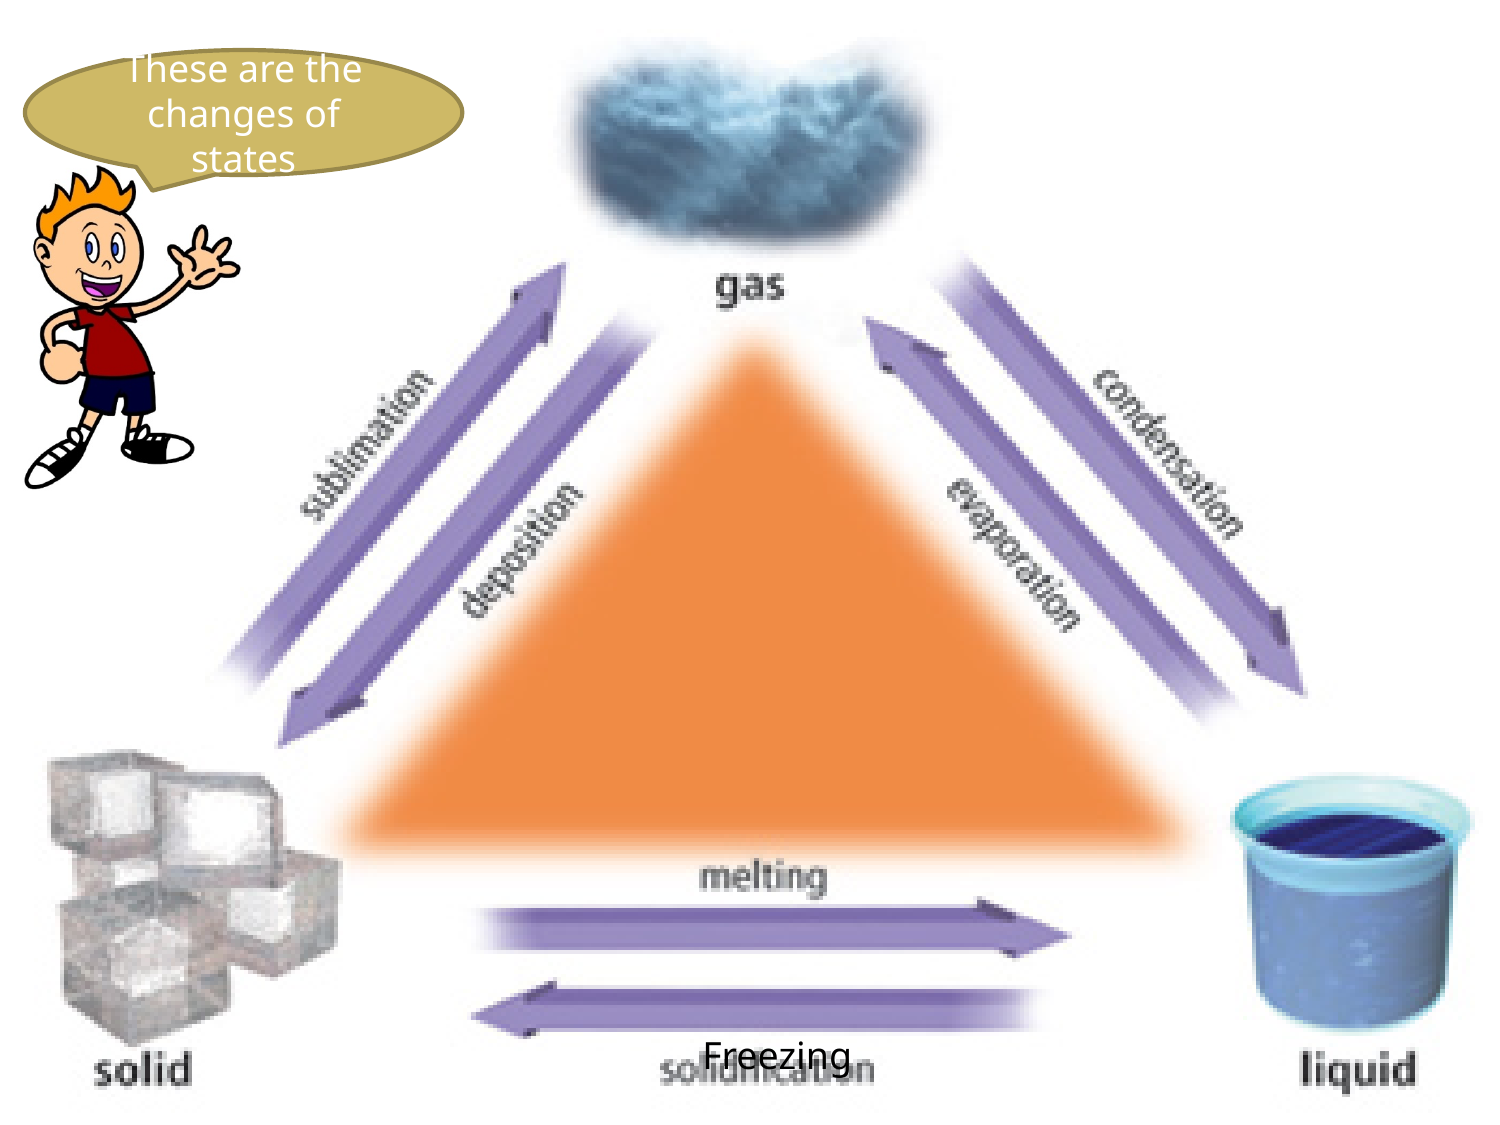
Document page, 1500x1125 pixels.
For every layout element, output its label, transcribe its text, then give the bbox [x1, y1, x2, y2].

text_box These are the changes of states [22, 47, 465, 175]
text_box Freezing [687, 1024, 874, 1085]
picture [0, 0, 1500, 1125]
